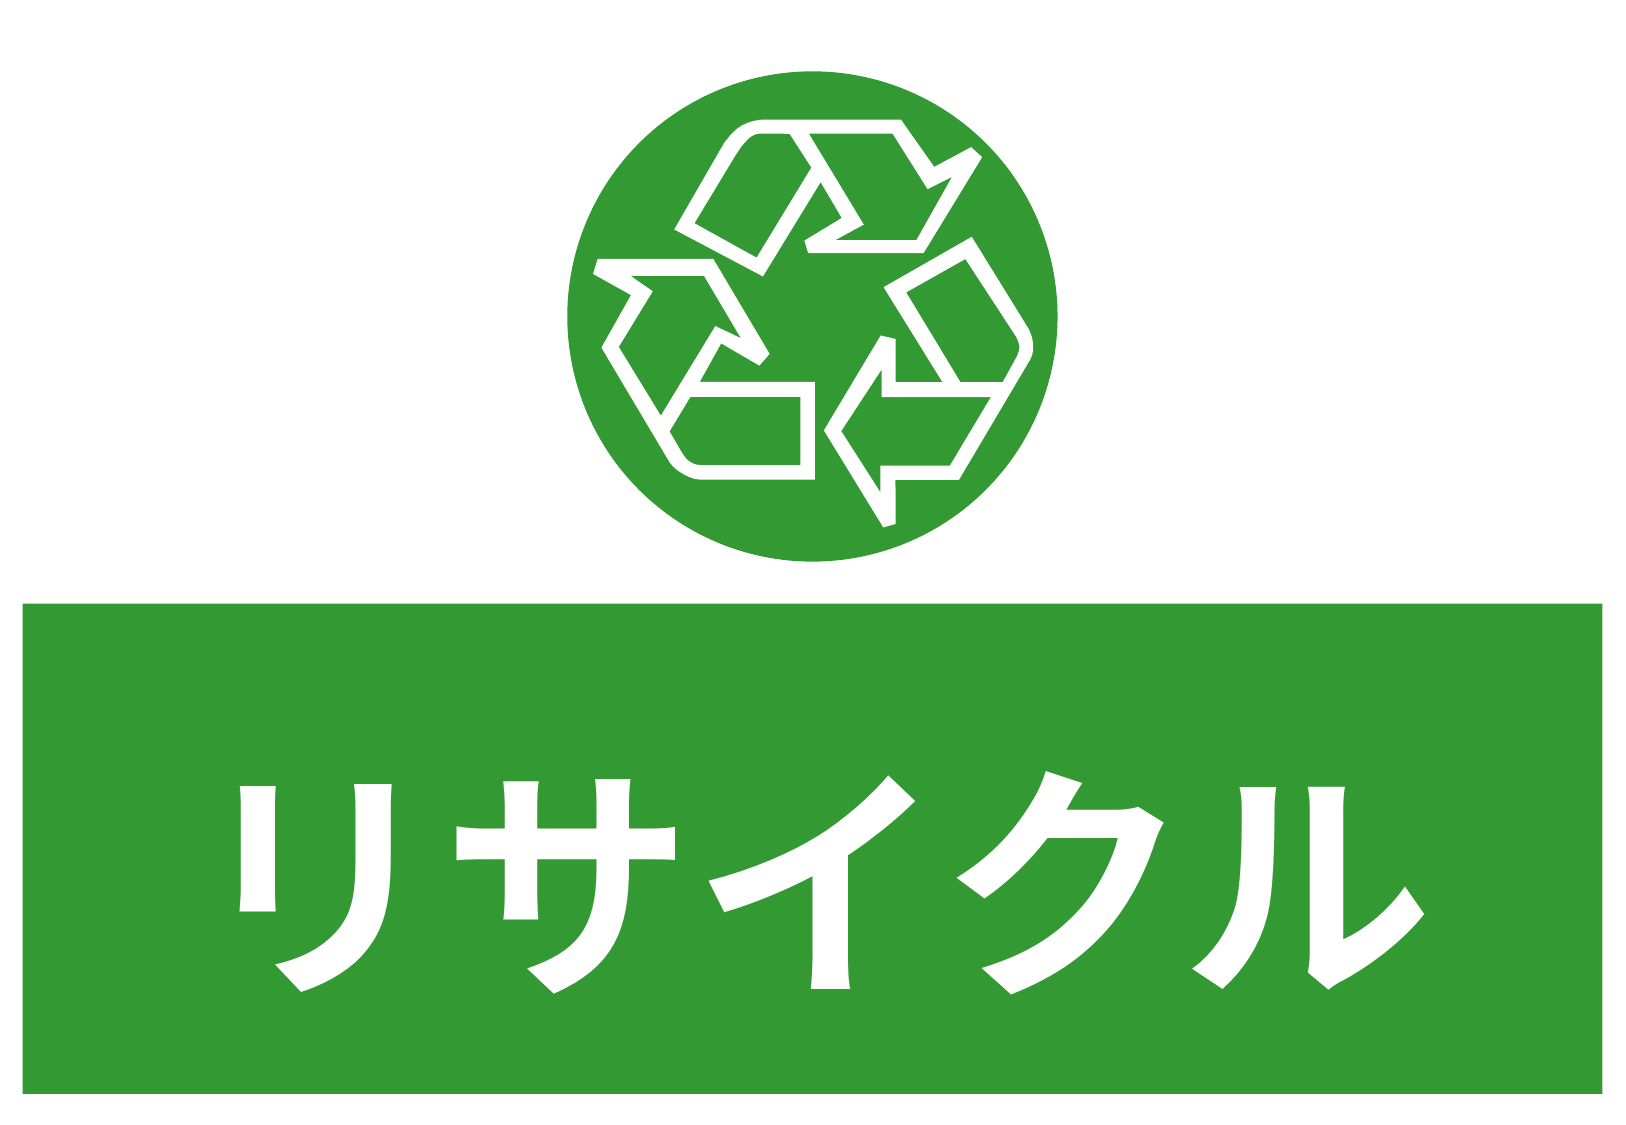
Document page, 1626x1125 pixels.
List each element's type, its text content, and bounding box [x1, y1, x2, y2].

text_box リサイクル [48, 720, 1577, 1036]
text_box [20, 602, 1604, 1096]
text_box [567, 71, 1058, 562]
